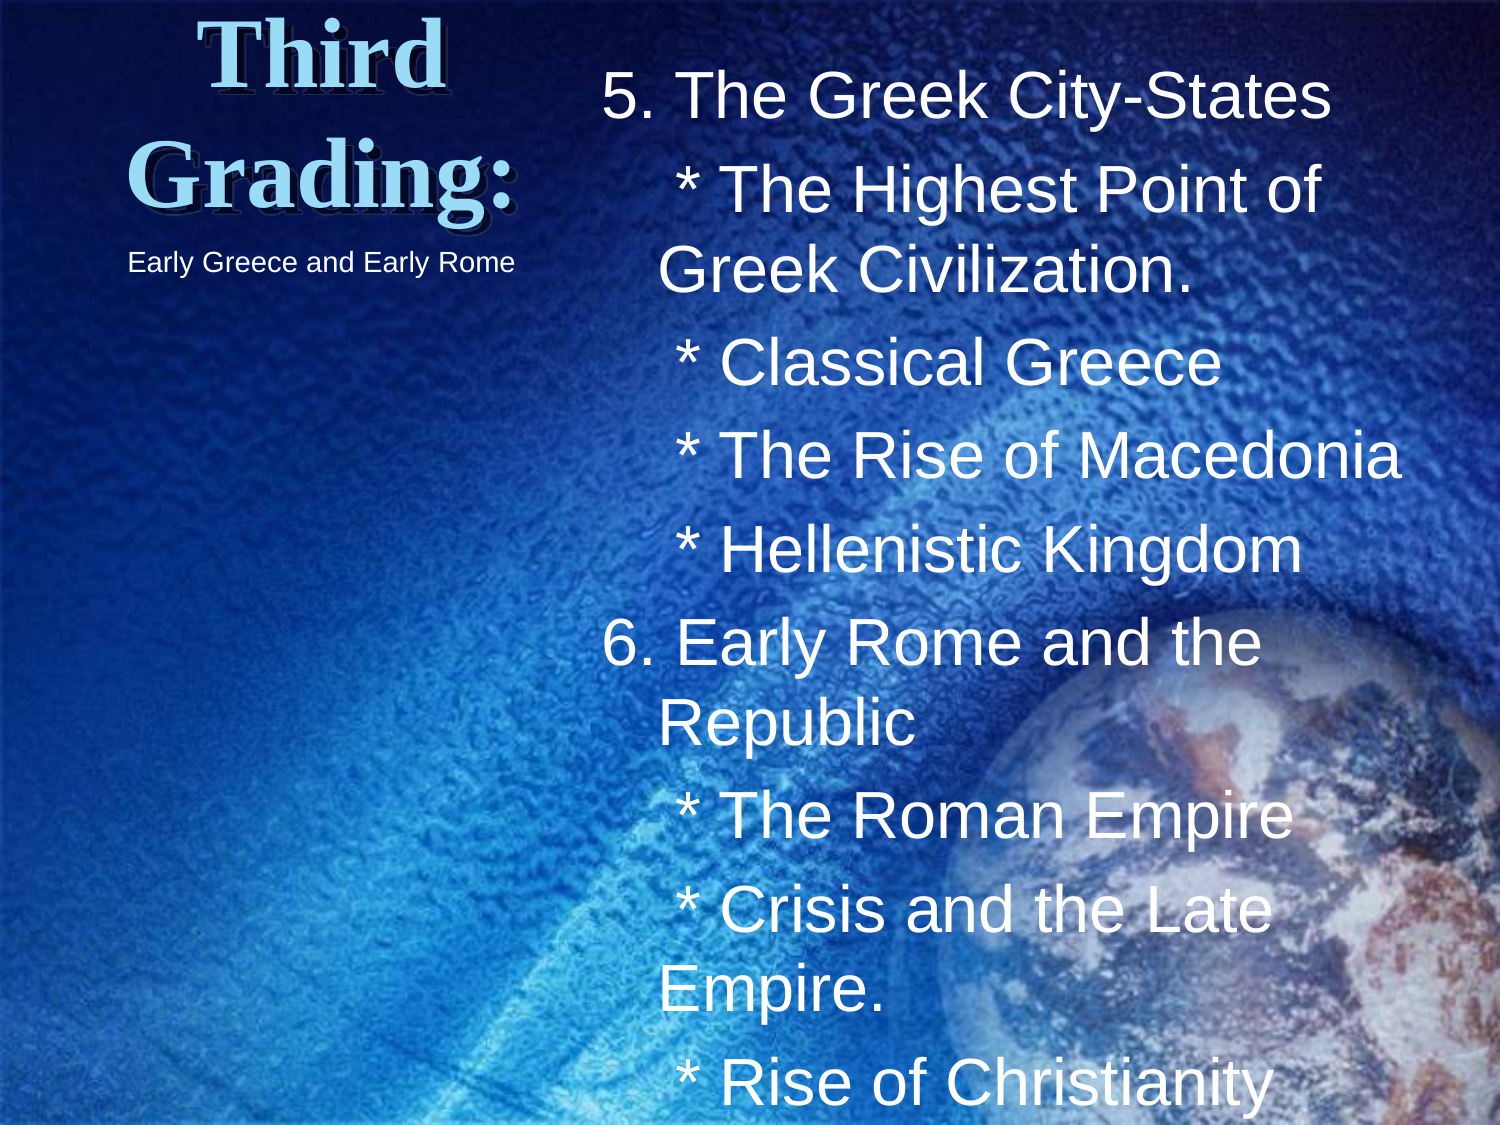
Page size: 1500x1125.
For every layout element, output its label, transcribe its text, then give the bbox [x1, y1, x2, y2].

picture [0, 0, 1500, 1125]
list Early Greece and Early Rome [74, 235, 569, 1006]
title Third Grading: [74, 44, 569, 235]
list 5. The Greek City-States * The Highest Point of Greek Civilization. * Classical Greece * The Rise of Macedonia * Hellenistic Kingdom 6. Early Rome and the Republic * The Roman Empire * Crisis and the Late Empire. * Rise of Christianity [586, 44, 1426, 1006]
